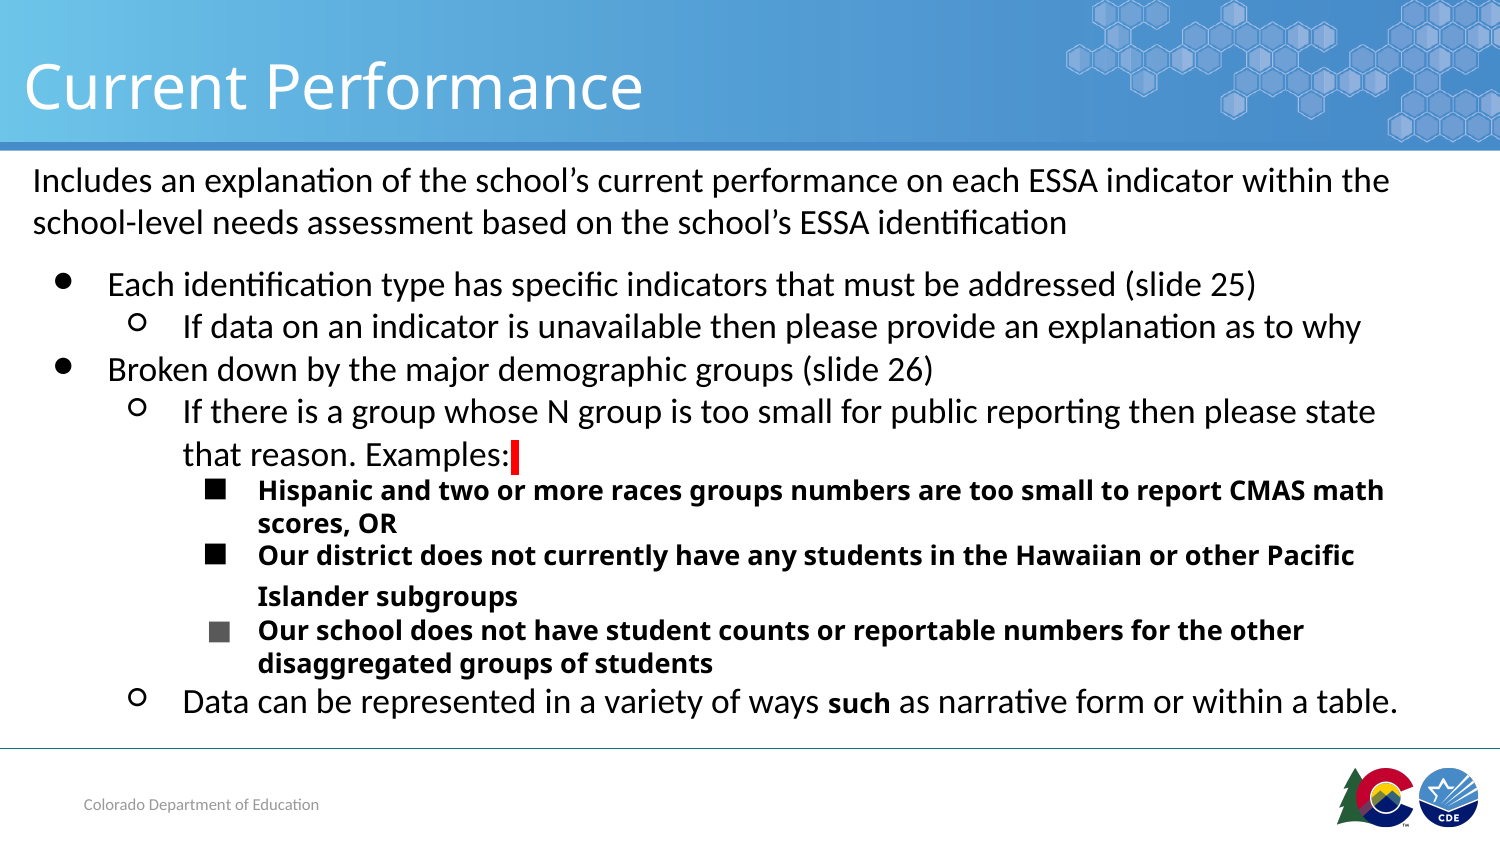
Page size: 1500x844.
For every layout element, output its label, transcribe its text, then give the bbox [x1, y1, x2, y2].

picture [0, 0, 1500, 151]
title Current Performance [23, 37, 1422, 132]
picture [1336, 767, 1479, 828]
list Includes an explanation of the school’s current performance on each ESSA indicator within the school-level needs assessment based on the school’s ESSA identification Each identification type has specific indicators that must be addressed (slide 25) If data on an indicator is unavailable then please provide an explanation as to why Broken down by the major demographic groups (slide 26) If there is a group whose N group is too small for public reporting then please state that reason. Examples: Hispanic and two or more races groups numbers are too small to report CMAS math scores, OR Our district does not currently have any students in the Hawaiian or other Pacific Islander subgroups Our school does not have student counts or reportable numbers for the other disaggregated groups of students Data can be represented in a variety of ways such as narrative form or within a table. [32, 157, 1431, 748]
